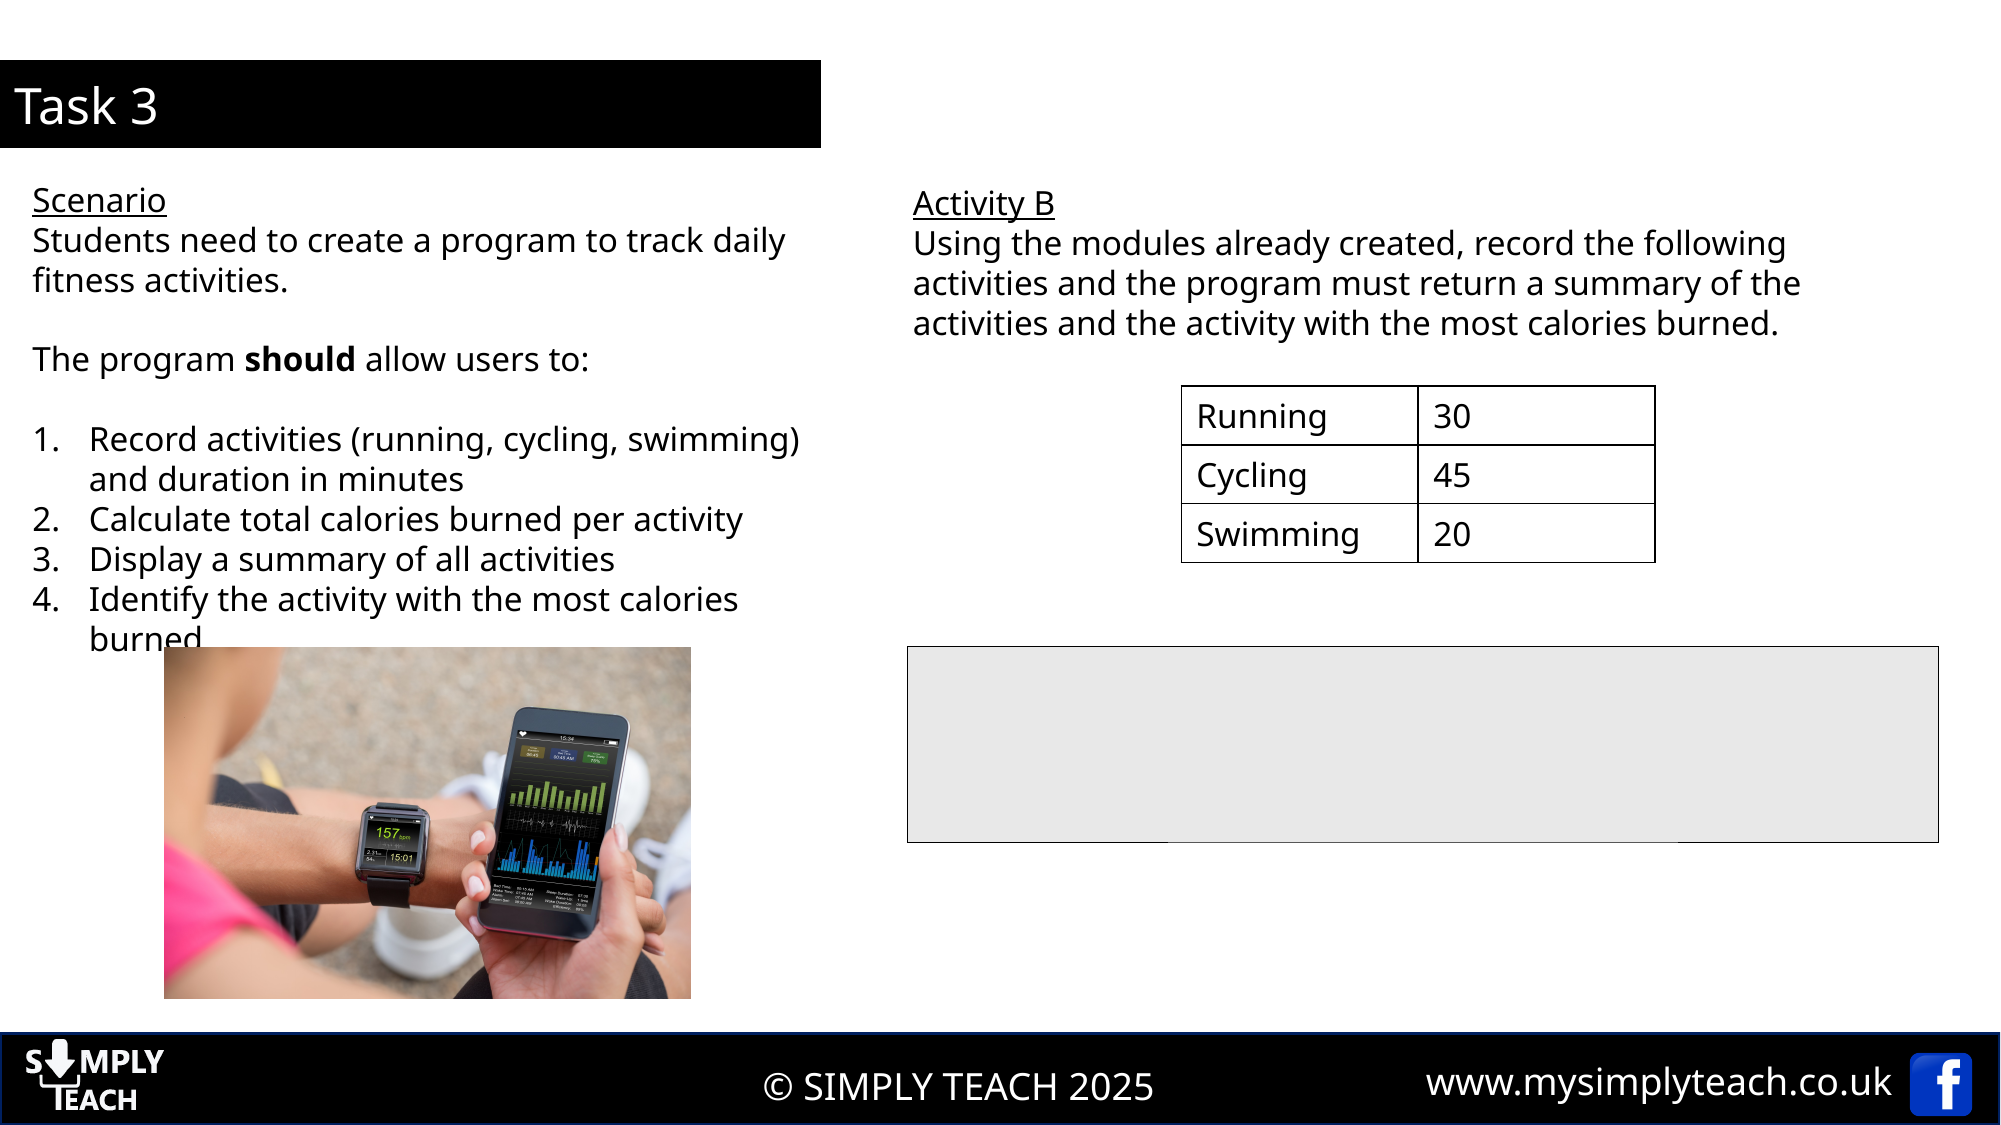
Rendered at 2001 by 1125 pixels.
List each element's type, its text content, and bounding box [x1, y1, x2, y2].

picture [1907, 1050, 1975, 1119]
picture [15, 1033, 182, 1122]
table_cell Cycling [1182, 446, 1417, 503]
text_box [906, 644, 1940, 844]
text_box Scenario Students need to create a program to track daily fitness activities. The program should allow users to: Record activities (running, cycling, swimming) and duration in minutes Calculate total calories burned per activity Display a summary of all activities Identify the activity with the most calories burned [17, 171, 838, 706]
table_cell 45 [1419, 446, 1654, 503]
table_cell Swimming [1182, 504, 1417, 562]
table_cell 20 [1419, 504, 1654, 562]
table_header 30 [1419, 387, 1654, 444]
picture [163, 646, 692, 1000]
text_box Activity B Using the modules already created, record the following activities and the program must return a summary of the activities and the activity with the most calories burned. [898, 174, 1939, 350]
table_header Running [1182, 387, 1417, 444]
text_box Task 3 [0, 60, 821, 148]
